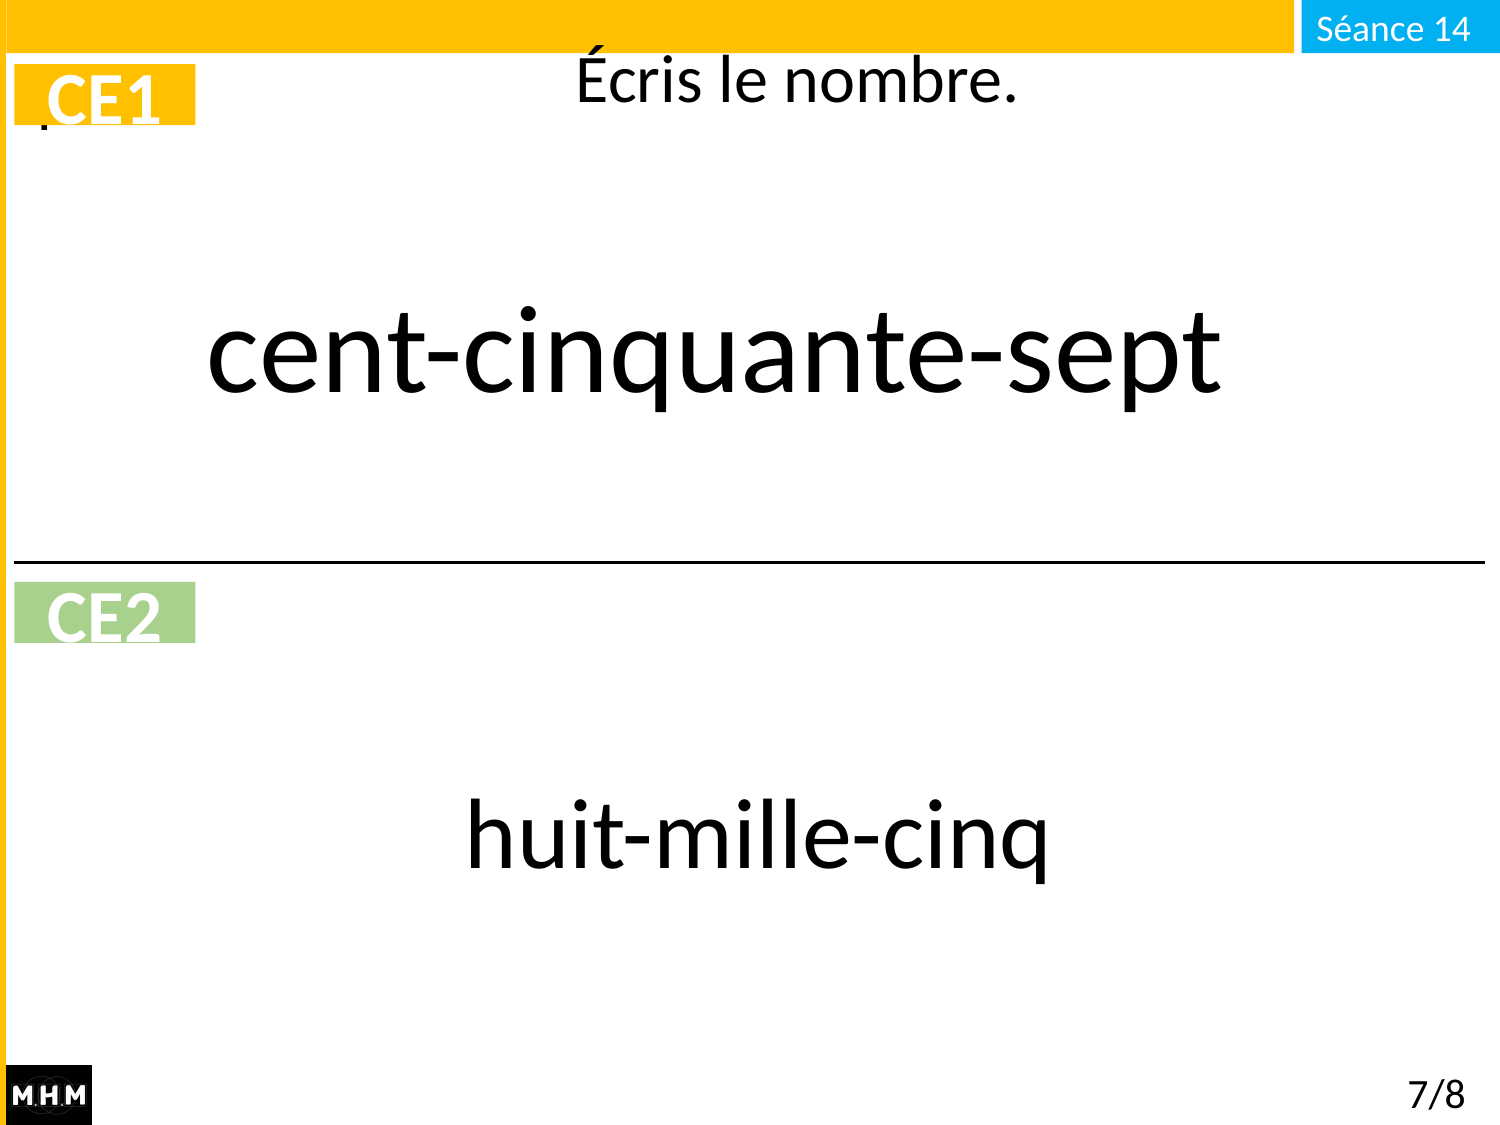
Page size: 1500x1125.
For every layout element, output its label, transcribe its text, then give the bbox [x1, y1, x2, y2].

text_box huit-mille-cinq [144, 761, 1374, 897]
picture [6, 1065, 92, 1125]
text_box cent-cinquante-sept [180, 260, 1252, 426]
text_box CE1 [13, 63, 196, 126]
list 7/8 [1373, 1064, 1500, 1125]
text_box CE2 [13, 581, 196, 644]
text_box Écris le nombre. [560, 36, 1500, 125]
